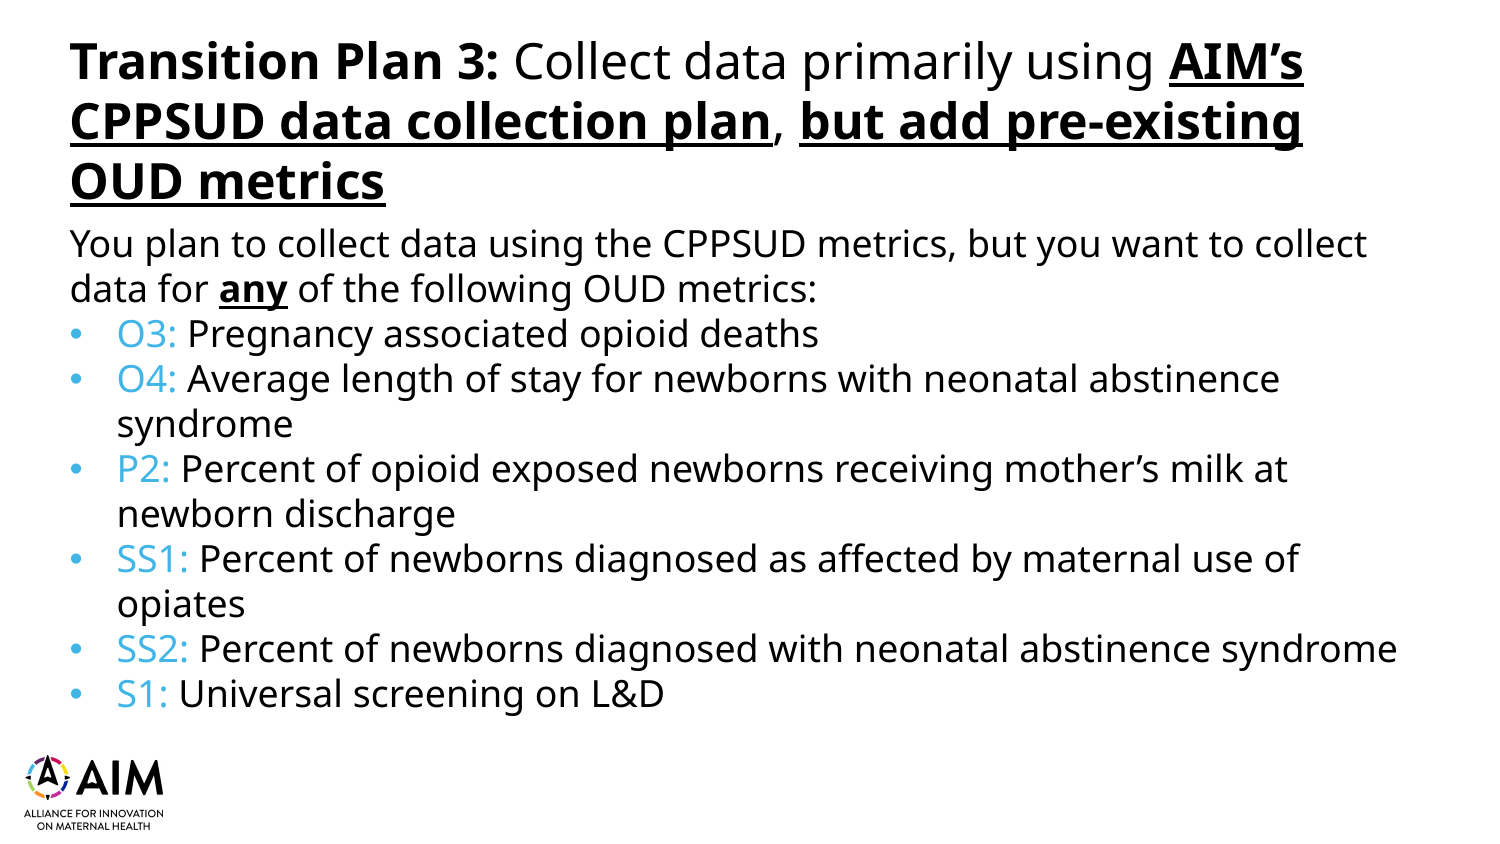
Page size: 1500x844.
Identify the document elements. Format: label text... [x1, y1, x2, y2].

picture [24, 755, 163, 830]
subtitle You plan to collect data using the CPPSUD metrics, but you want to collect data for any of the following OUD metrics: O3: Pregnancy associated opioid deaths O4: Average length of stay for newborns with neonatal abstinence syndrome P2: Percent of opioid exposed newborns receiving mother’s milk at newborn discharge SS1: Percent of newborns diagnosed as affected by maternal use of opiates SS2: Percent of newborns diagnosed with neonatal abstinence syndrome S1: Universal screening on L&D [54, 205, 1421, 787]
title Transition Plan 3: Collect data primarily using AIM’s CPPSUD data collection plan, but add pre-existing OUD metrics [54, 126, 1421, 205]
